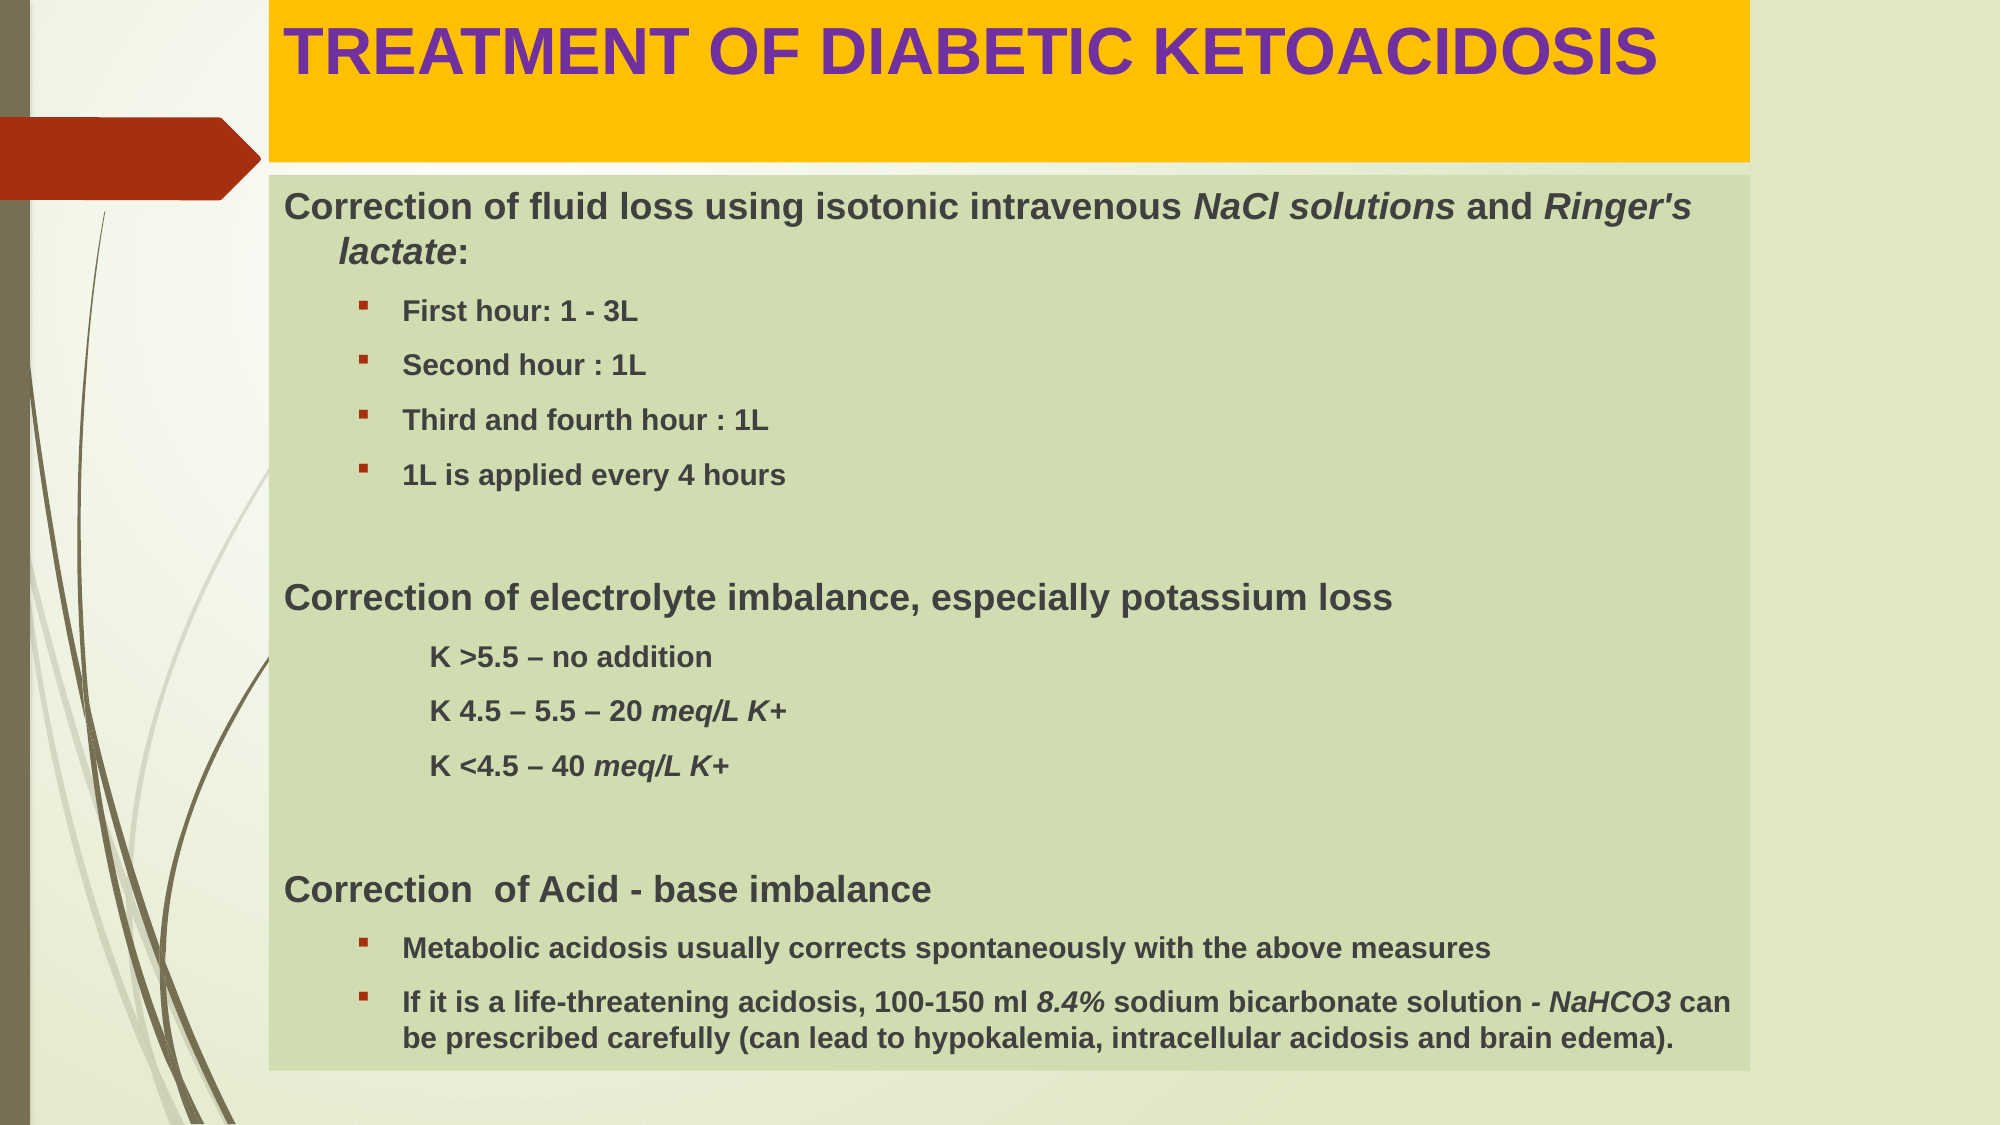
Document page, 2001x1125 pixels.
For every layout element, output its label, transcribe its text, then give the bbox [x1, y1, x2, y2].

title TREATMENT OF DIABETIC KETOACIDOSIS [268, 0, 1750, 163]
list Correction of fluid loss using isotonic intravenous NaCl solutions and Ringer's lactate: First hour: 1 - 3L Second hour : 1L Third and fourth hour : 1L 1L is applied every 4 hours Correction of electrolyte imbalance, especially potassium loss K >5.5 – no addition K 4.5 – 5.5 – 20 meq/L K+ K <4.5 – 40 meq/L K+ Correction of Acid - base imbalance Metabolic acidosis usually corrects spontaneously with the above measures If it is a life-threatening acidosis, 100-150 ml 8.4% sodium bicarbonate solution - NaHCO3 can be prescribed carefully (can lead to hypokalemia, intracellular acidosis and brain edema). [268, 174, 1750, 1071]
